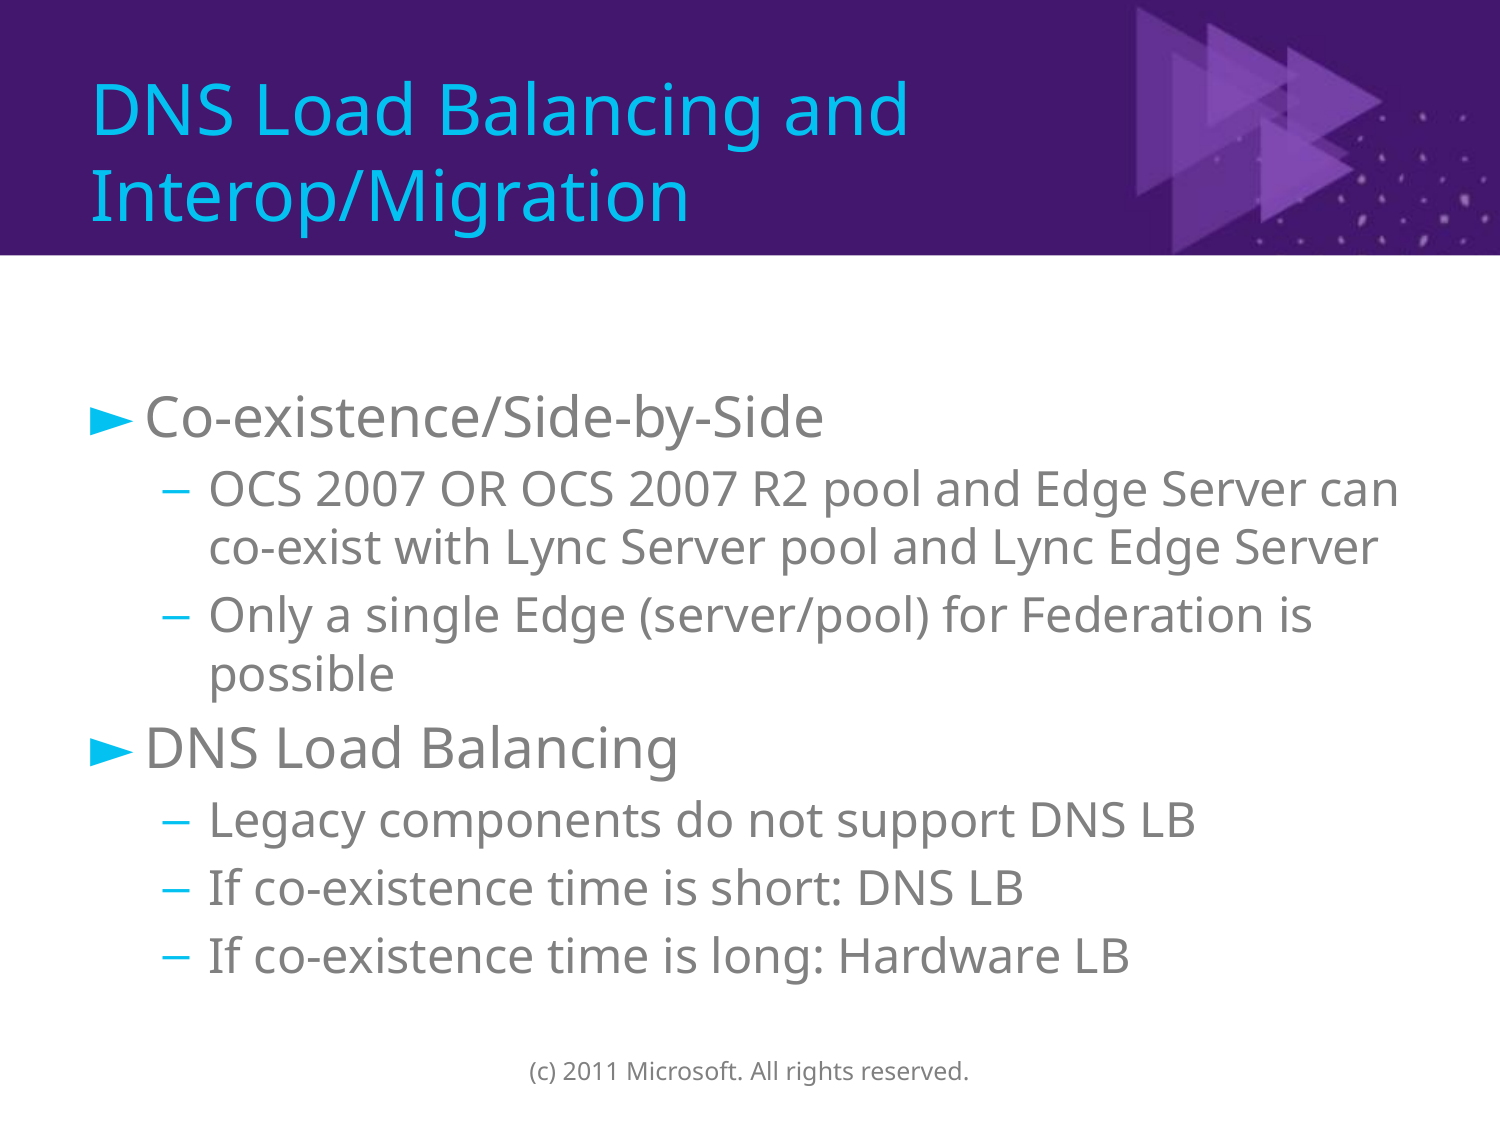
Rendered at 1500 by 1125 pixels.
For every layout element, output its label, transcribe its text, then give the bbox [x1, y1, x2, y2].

title DNS Load Balancing and Interop/Migration [75, 56, 1425, 244]
footer (c) 2011 Microsoft. All rights reserved. [512, 1042, 988, 1103]
picture [0, 0, 1500, 255]
list Co-existence/Side-by-Side OCS 2007 OR OCS 2007 R2 pool and Edge Server can co-exist with Lync Server pool and Lync Edge Server Only a single Edge (server/pool) for Federation is possible DNS Load Balancing Legacy components do not support DNS LB If co-existence time is short: DNS LB If co-existence time is long: Hardware LB [75, 373, 1425, 1005]
